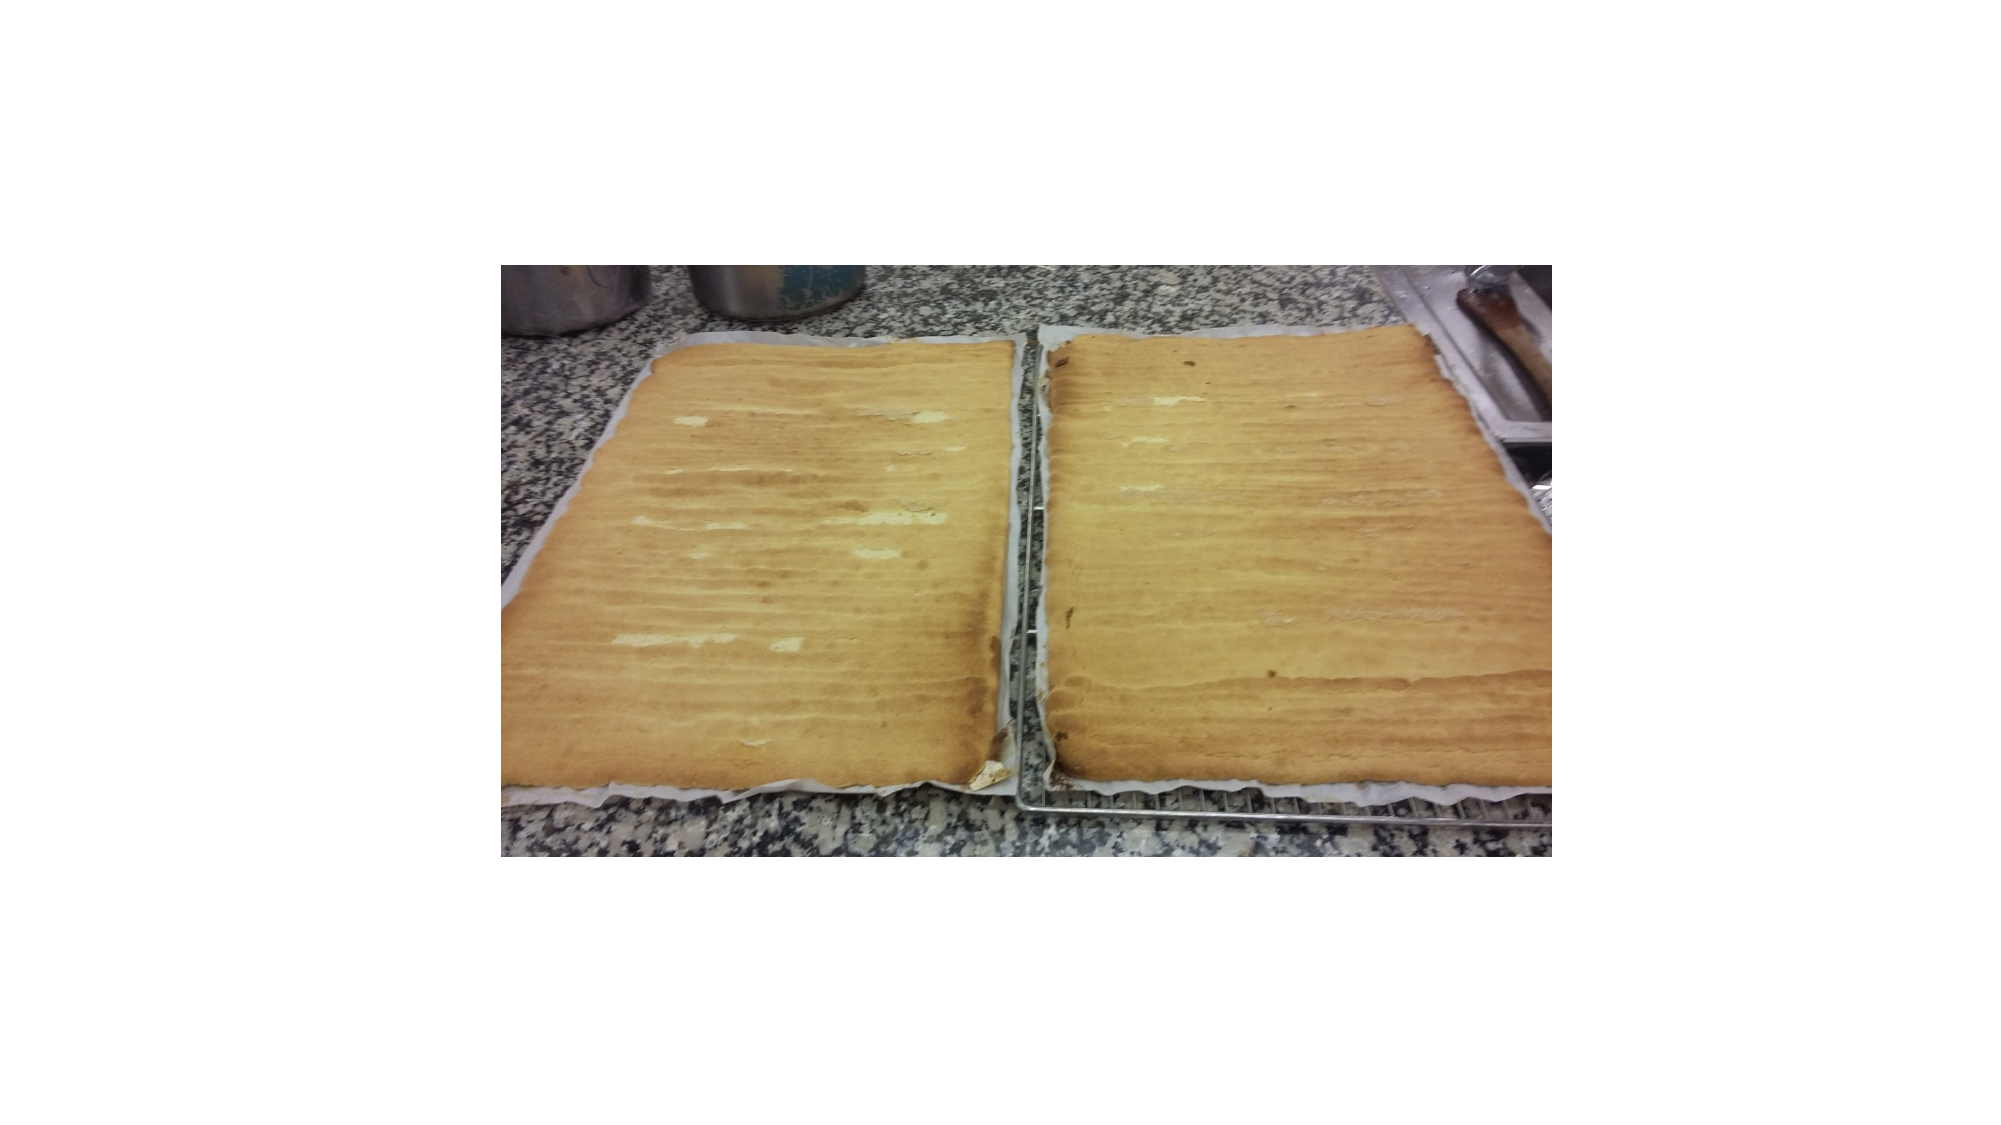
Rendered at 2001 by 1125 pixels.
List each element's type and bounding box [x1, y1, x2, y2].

picture [501, 265, 1552, 857]
